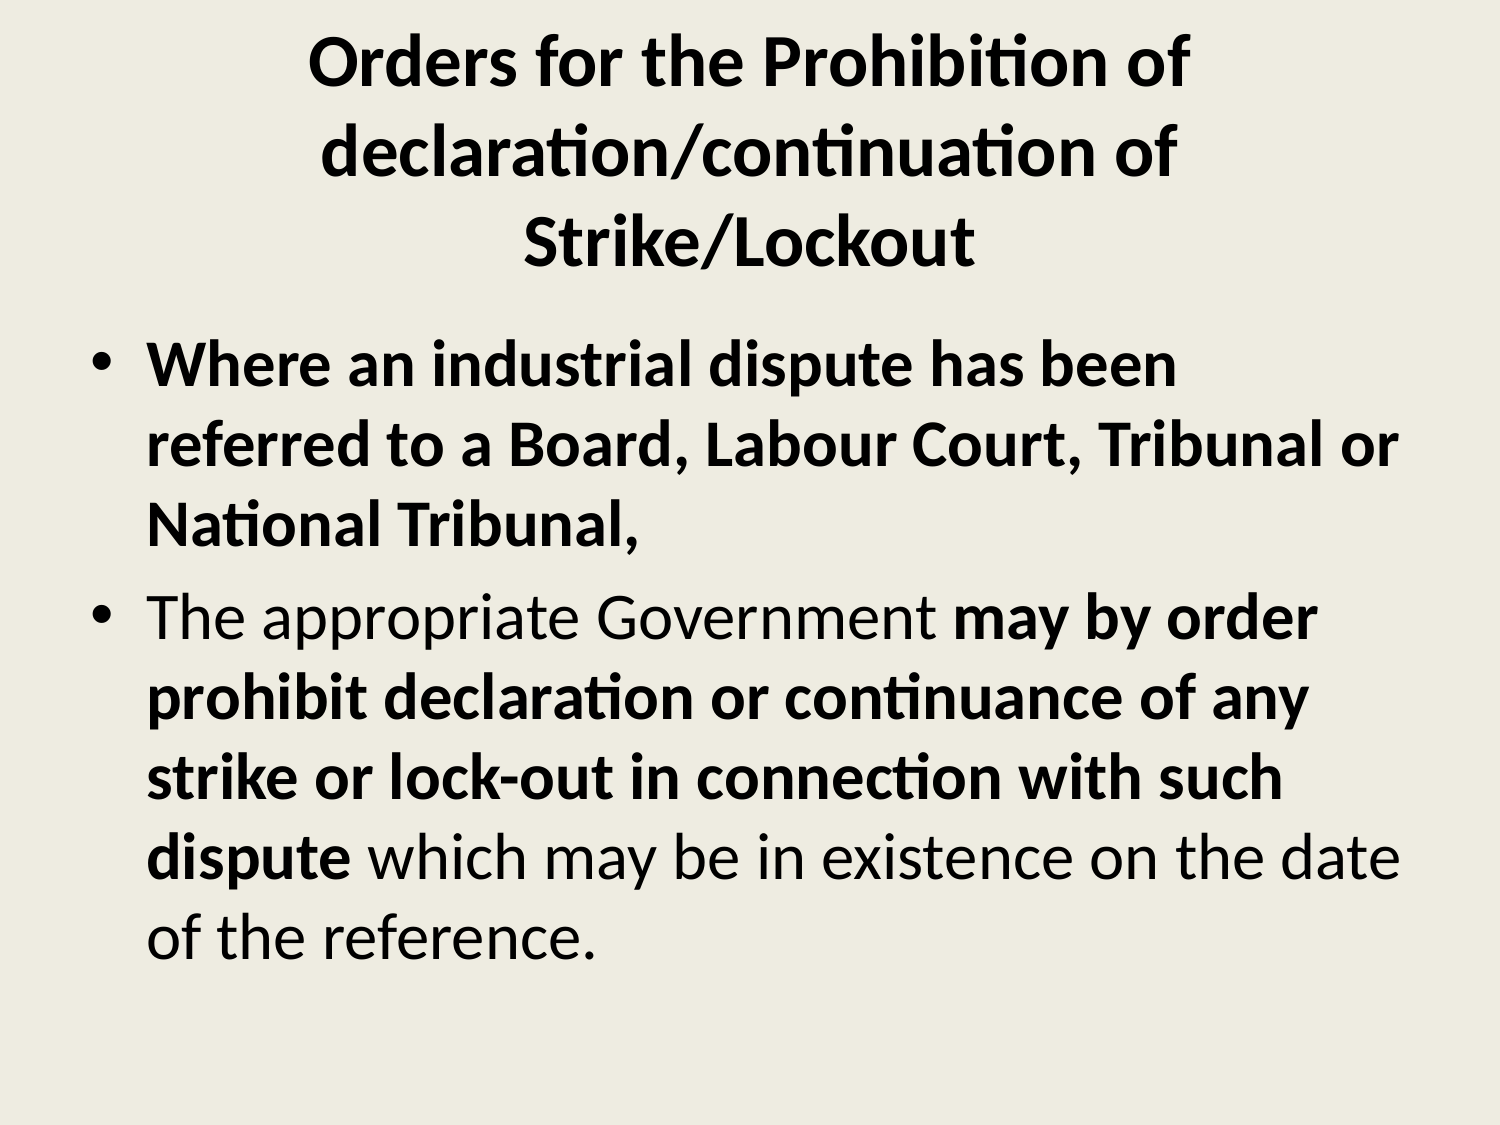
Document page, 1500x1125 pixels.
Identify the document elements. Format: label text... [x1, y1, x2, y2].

title Orders for the Prohibition of declaration/continuation of Strike/Lockout [75, 37, 1425, 255]
list Where an industrial dispute has been referred to a Board, Labour Court, Tribunal or National Tribunal, The appropriate Government may by order prohibit declaration or continuance of any strike or lock-out in connection with such dispute which may be in existence on the date of the reference. [75, 312, 1425, 1088]
